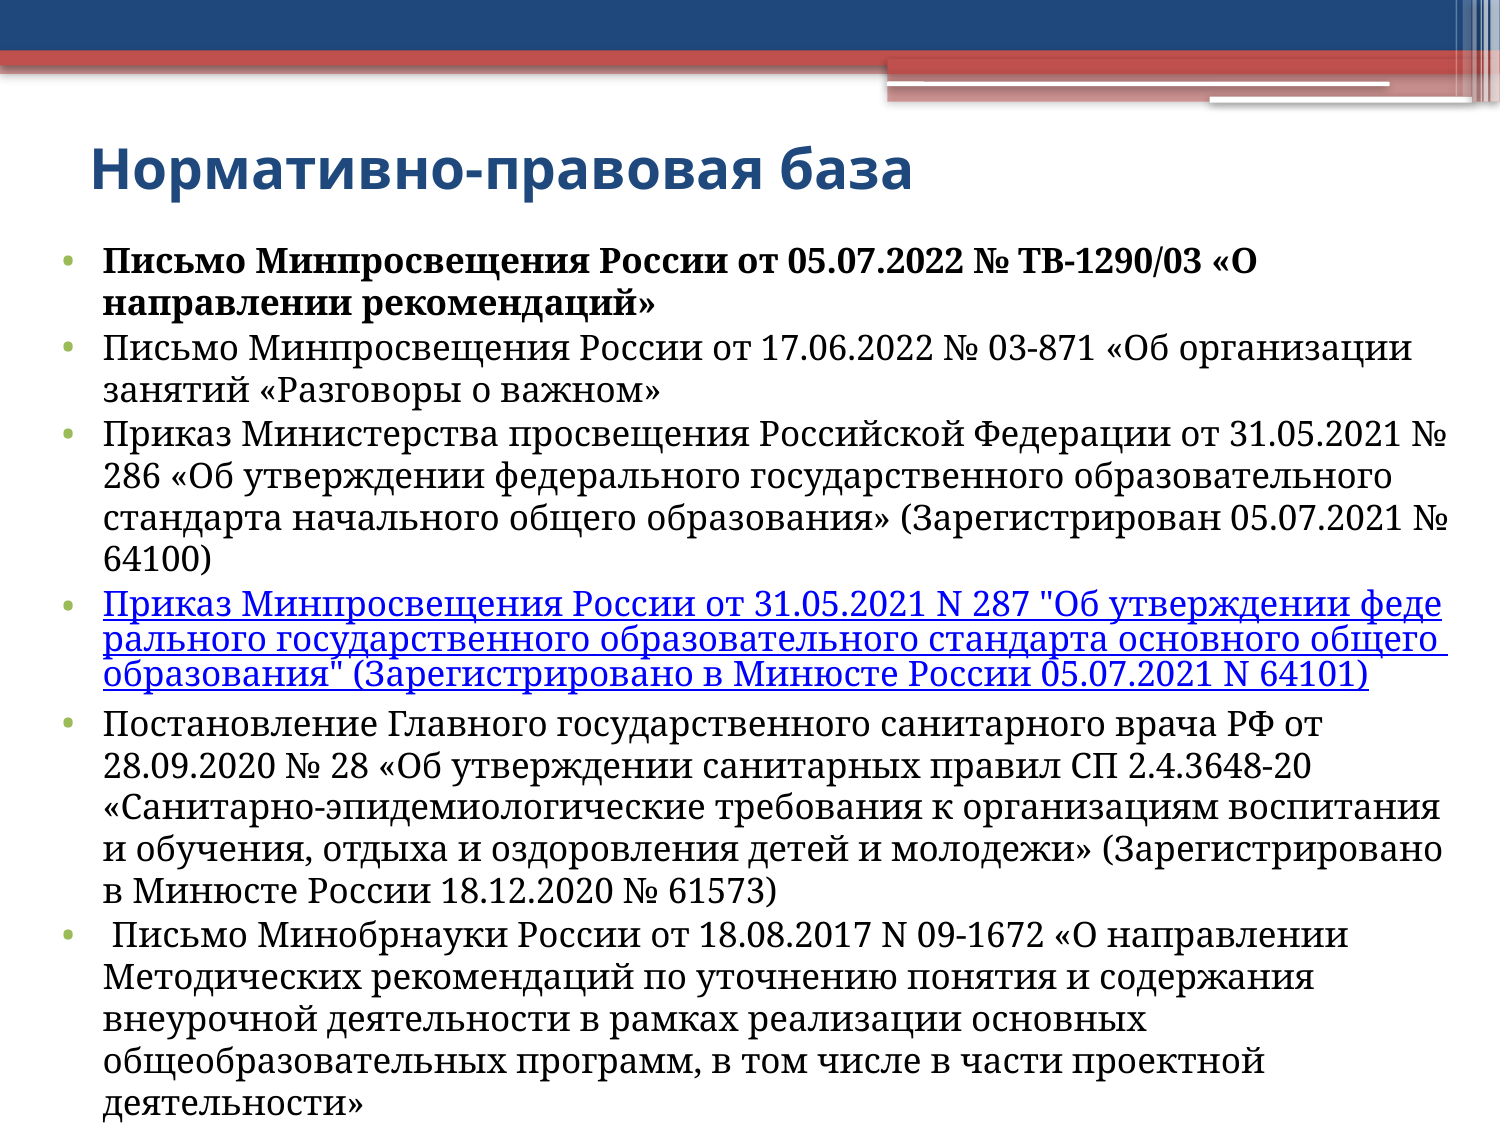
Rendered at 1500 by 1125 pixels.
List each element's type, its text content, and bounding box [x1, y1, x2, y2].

title Нормативно-правовая база [75, 125, 1425, 209]
list Письмо Минпросвещения России от 05.07.2022 № ТВ-1290/03 «О направлении рекомендаций» Письмо Минпросвещения России от 17.06.2022 № 03-871 «Об организации занятий «Разговоры о важном» Приказ Министерства просвещения Российской Федерации от 31.05.2021 № 286 «Об утверждении федерального государственного образовательного стандарта начального общего образования» (Зарегистрирован 05.07.2021 № 64100) Приказ Минпросвещения России от 31.05.2021 N 287 "Об утверждении федерального государственного образовательного стандарта основного общего образования" (Зарегистрировано в Минюсте России 05.07.2021 N 64101) Постановление Главного государственного санитарного врача РФ от 28.09.2020 № 28 «Об утверждении санитарных правил СП 2.4.3648-20 «Санитарно-эпидемиологические требования к организациям воспитания и обучения, отдыха и оздоровления детей и молодежи» (Зарегистрировано в Минюсте России 18.12.2020 № 61573) Письмо Минобрнауки России от 18.08.2017 N 09-1672 «О направлении Методических рекомендаций по уточнению понятия и содержания внеурочной деятельности в рамках реализации основных общеобразовательных программ, в том числе в части проектной деятельности» [29, 231, 1471, 1125]
